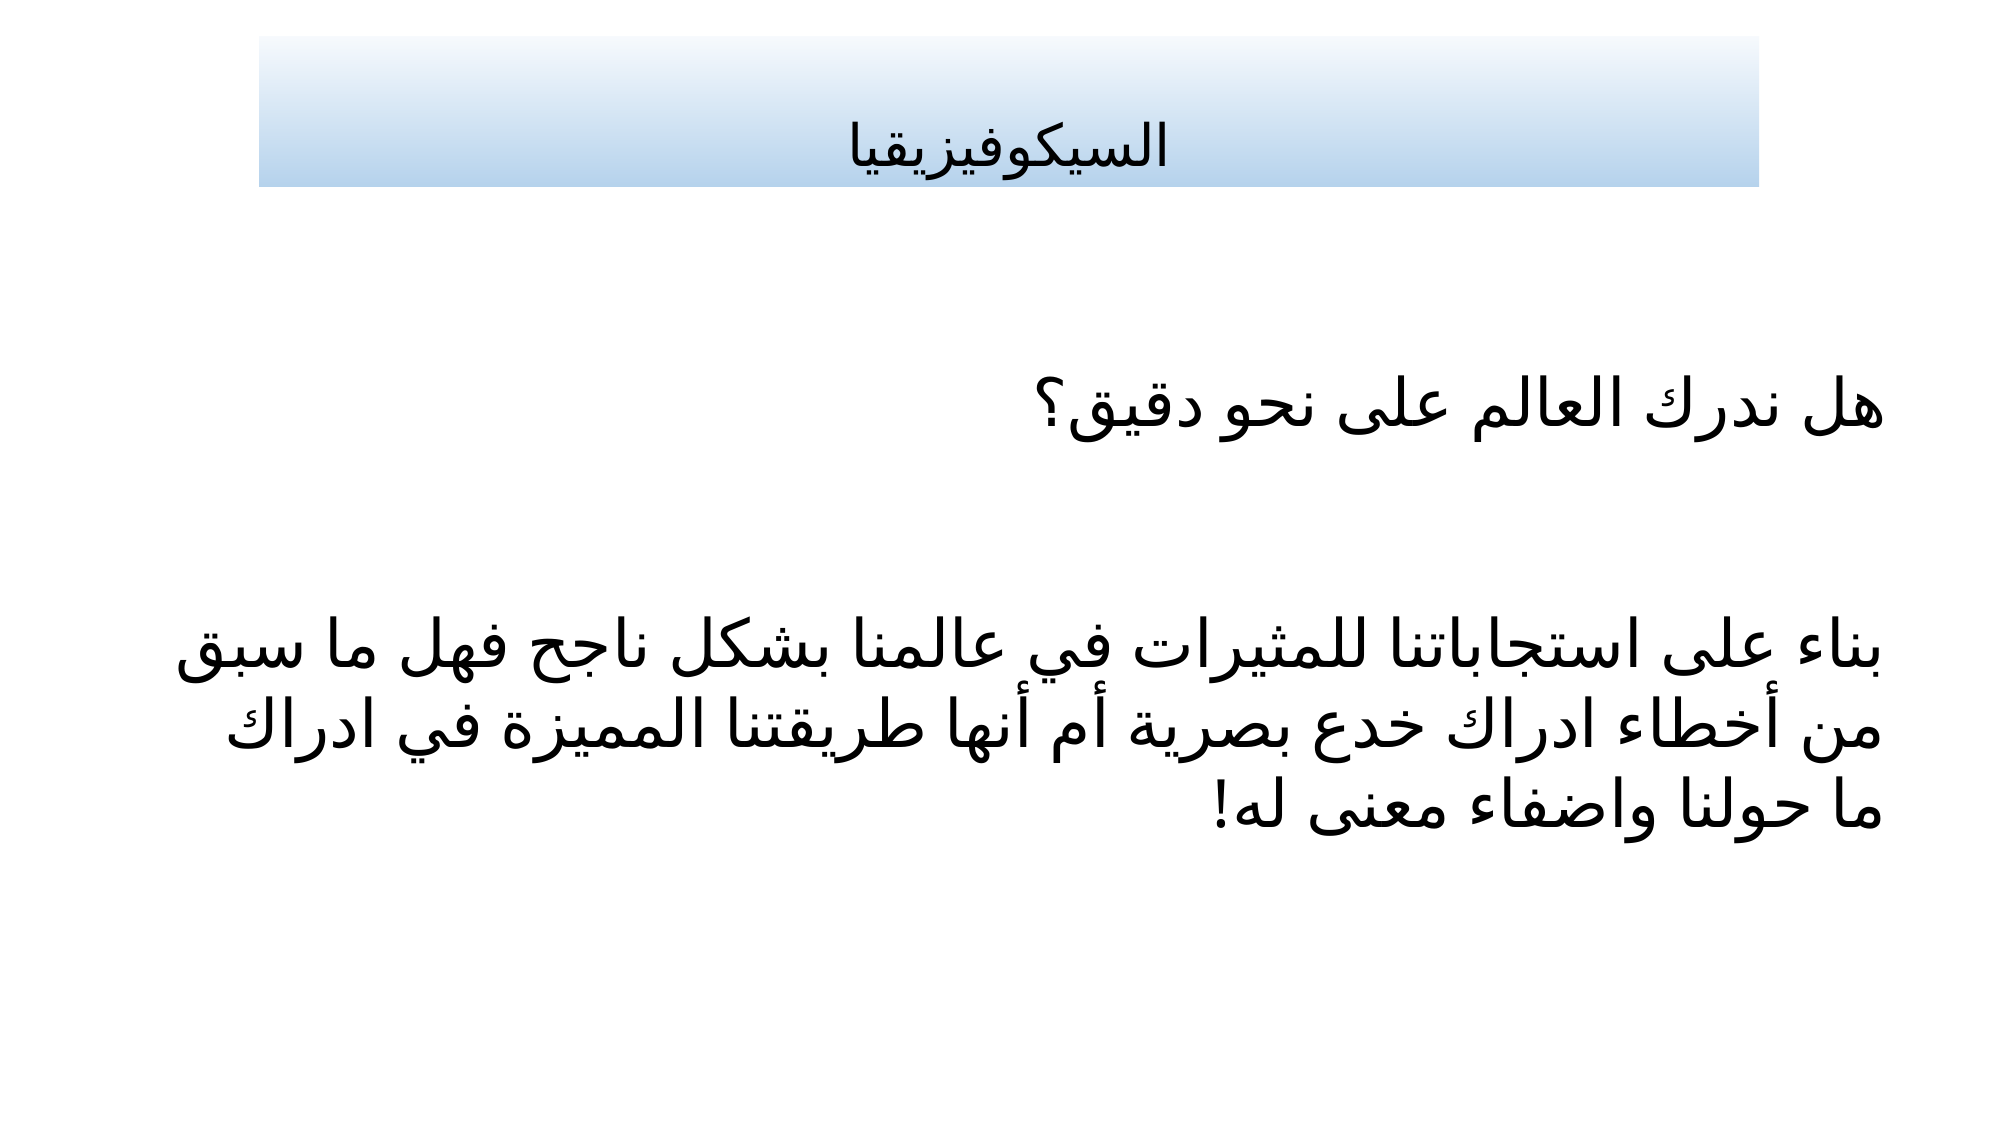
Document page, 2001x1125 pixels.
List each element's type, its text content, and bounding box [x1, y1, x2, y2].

title السيكوفيزيقيا [259, 36, 1760, 187]
subtitle هل ندرك العالم على نحو دقيق؟ بناء على استجاباتنا للمثيرات في عالمنا بشكل ناجح فهل ما سبق من أخطاء ادراك خدع بصرية أم أنها طريقتنا المميزة في ادراك ما حولنا واضفاء معنى له! [144, 272, 1903, 926]
